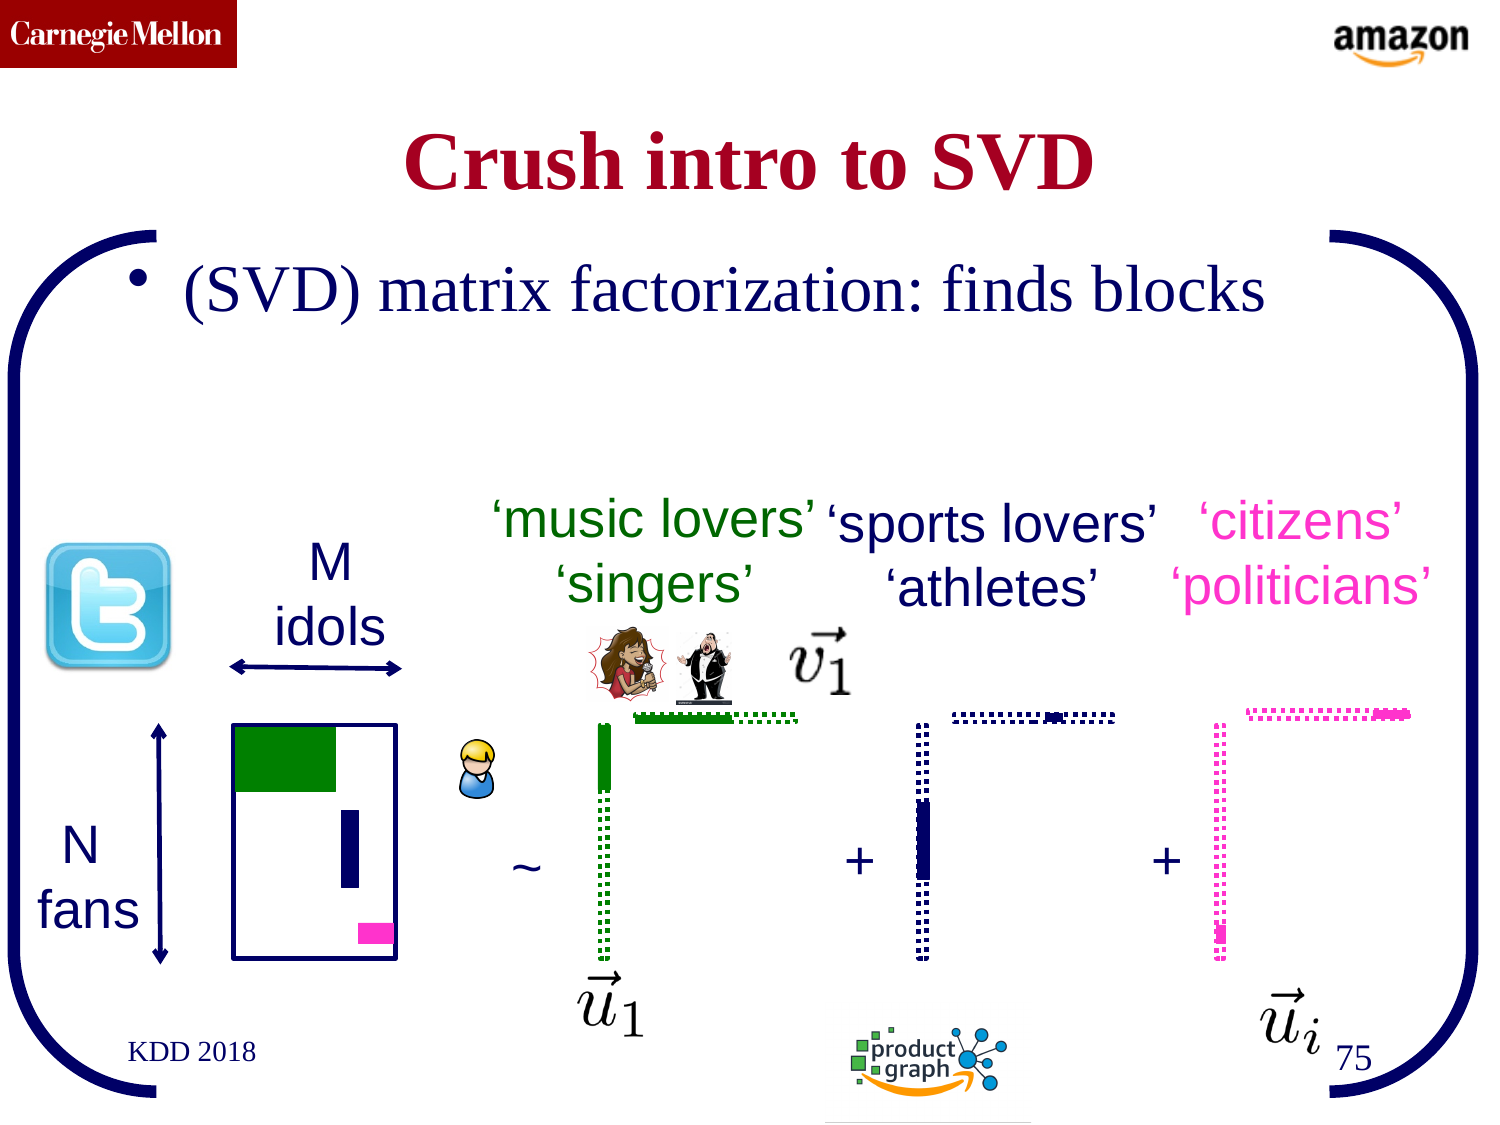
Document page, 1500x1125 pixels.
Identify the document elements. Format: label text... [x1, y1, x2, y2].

picture [576, 970, 644, 1038]
title Crush intro to SVD [112, 99, 1388, 213]
slide_number 75 [1074, 1024, 1388, 1101]
picture [40, 539, 176, 675]
picture [459, 738, 495, 800]
picture [0, 0, 237, 68]
slide_number KDD 2018 [112, 1024, 426, 1101]
picture [1322, 4, 1484, 88]
text_box [13, 236, 1473, 1092]
picture [1259, 987, 1320, 1055]
picture [788, 625, 854, 695]
picture [586, 625, 669, 702]
picture [676, 632, 732, 706]
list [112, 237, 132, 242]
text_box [233, 710, 1410, 959]
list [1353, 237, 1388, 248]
